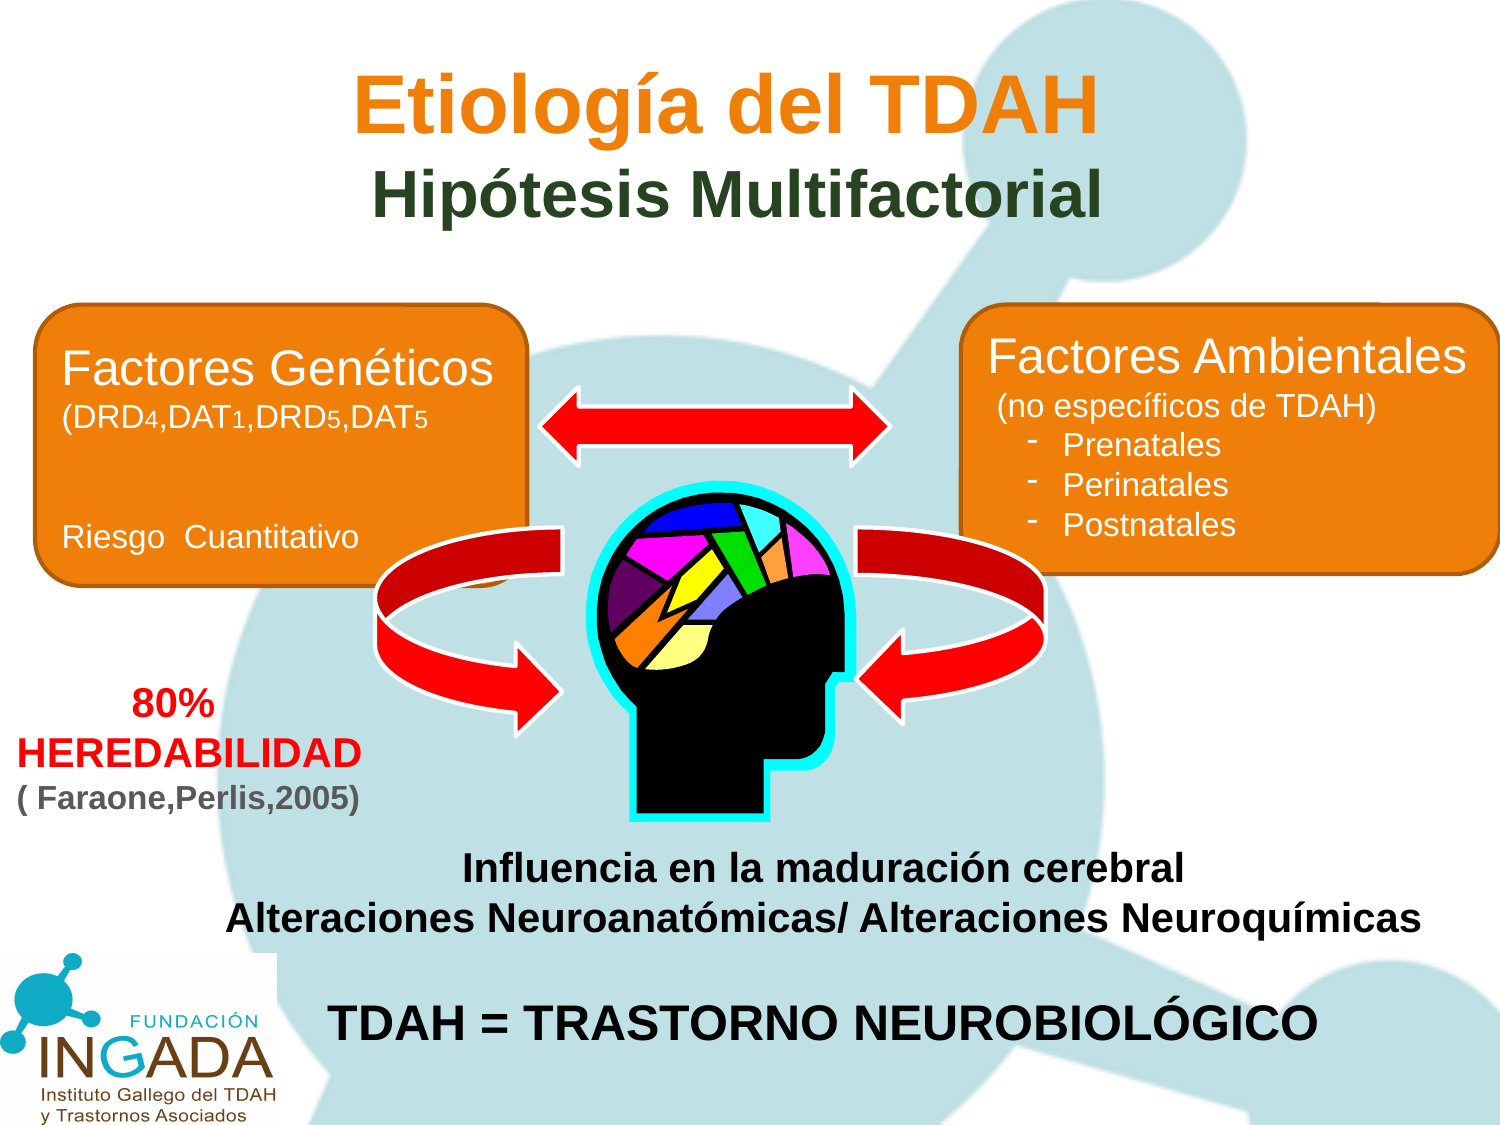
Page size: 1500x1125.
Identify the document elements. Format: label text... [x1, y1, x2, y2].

text_box [861, 525, 1048, 727]
text_box Influencia en la maduración cerebral Alteraciones Neuroanatómicas/ Alteraciones Neuroquímicas TDAH = TRASTORNO NEUROBIOLÓGICO [147, 833, 1500, 1059]
text_box Factores Genéticos (DRD4,DAT1,DRD5,DAT5 Riesgo Cuantitativo [46, 328, 528, 563]
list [585, 480, 857, 823]
text_box [1011, 551, 1497, 577]
picture [0, 953, 277, 1125]
text_box [372, 525, 565, 739]
text_box Factores Ambientales (no específicos de TDAH) Prenatales Perinatales Postnatales [972, 316, 1500, 551]
text_box [958, 302, 1488, 538]
text_box [32, 302, 524, 589]
title Etiología del TDAH Hipótesis Multifactorial [0, 46, 1477, 235]
text_box 80% HEREDABILIDAD ( Faraone,Perlis,2005) [1, 668, 378, 824]
text_box [536, 384, 893, 469]
